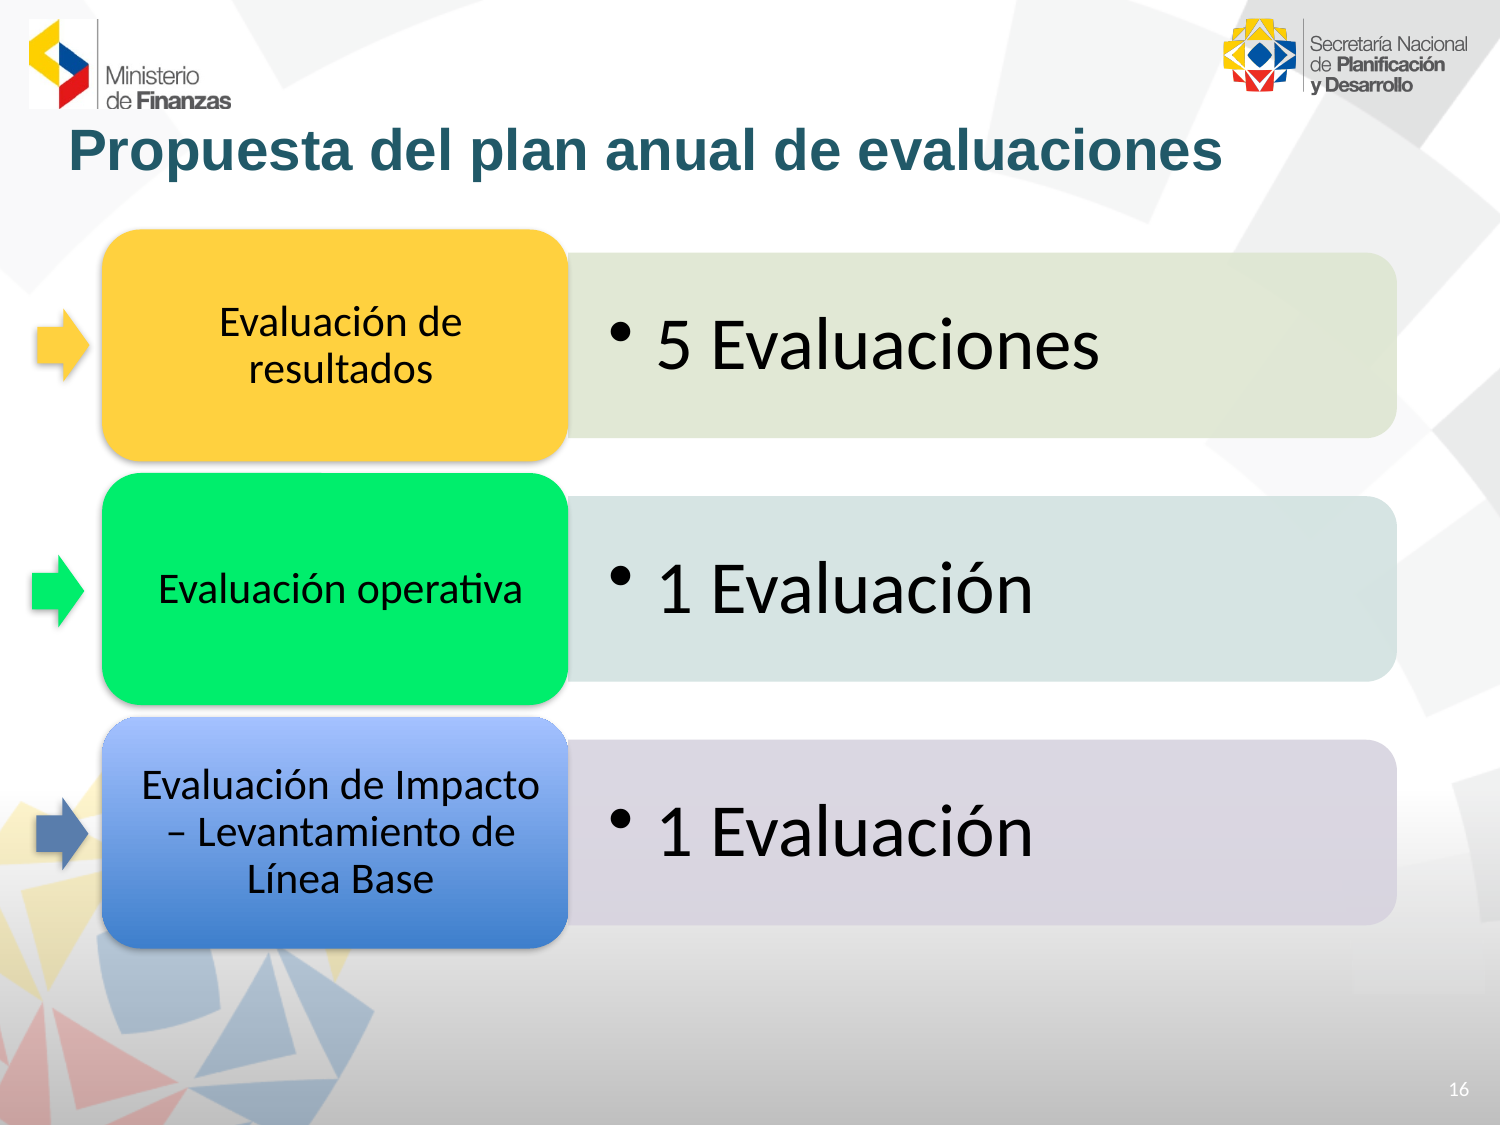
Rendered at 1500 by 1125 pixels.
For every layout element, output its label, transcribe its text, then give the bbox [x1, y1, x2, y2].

text_box [36, 797, 89, 871]
picture [0, 0, 1500, 1125]
text_box [32, 554, 85, 628]
title Propuesta del plan anual de evaluaciones [0, 65, 1294, 230]
slide_number 16 [1417, 1065, 1500, 1112]
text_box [101, 228, 1398, 950]
text_box [37, 308, 90, 382]
